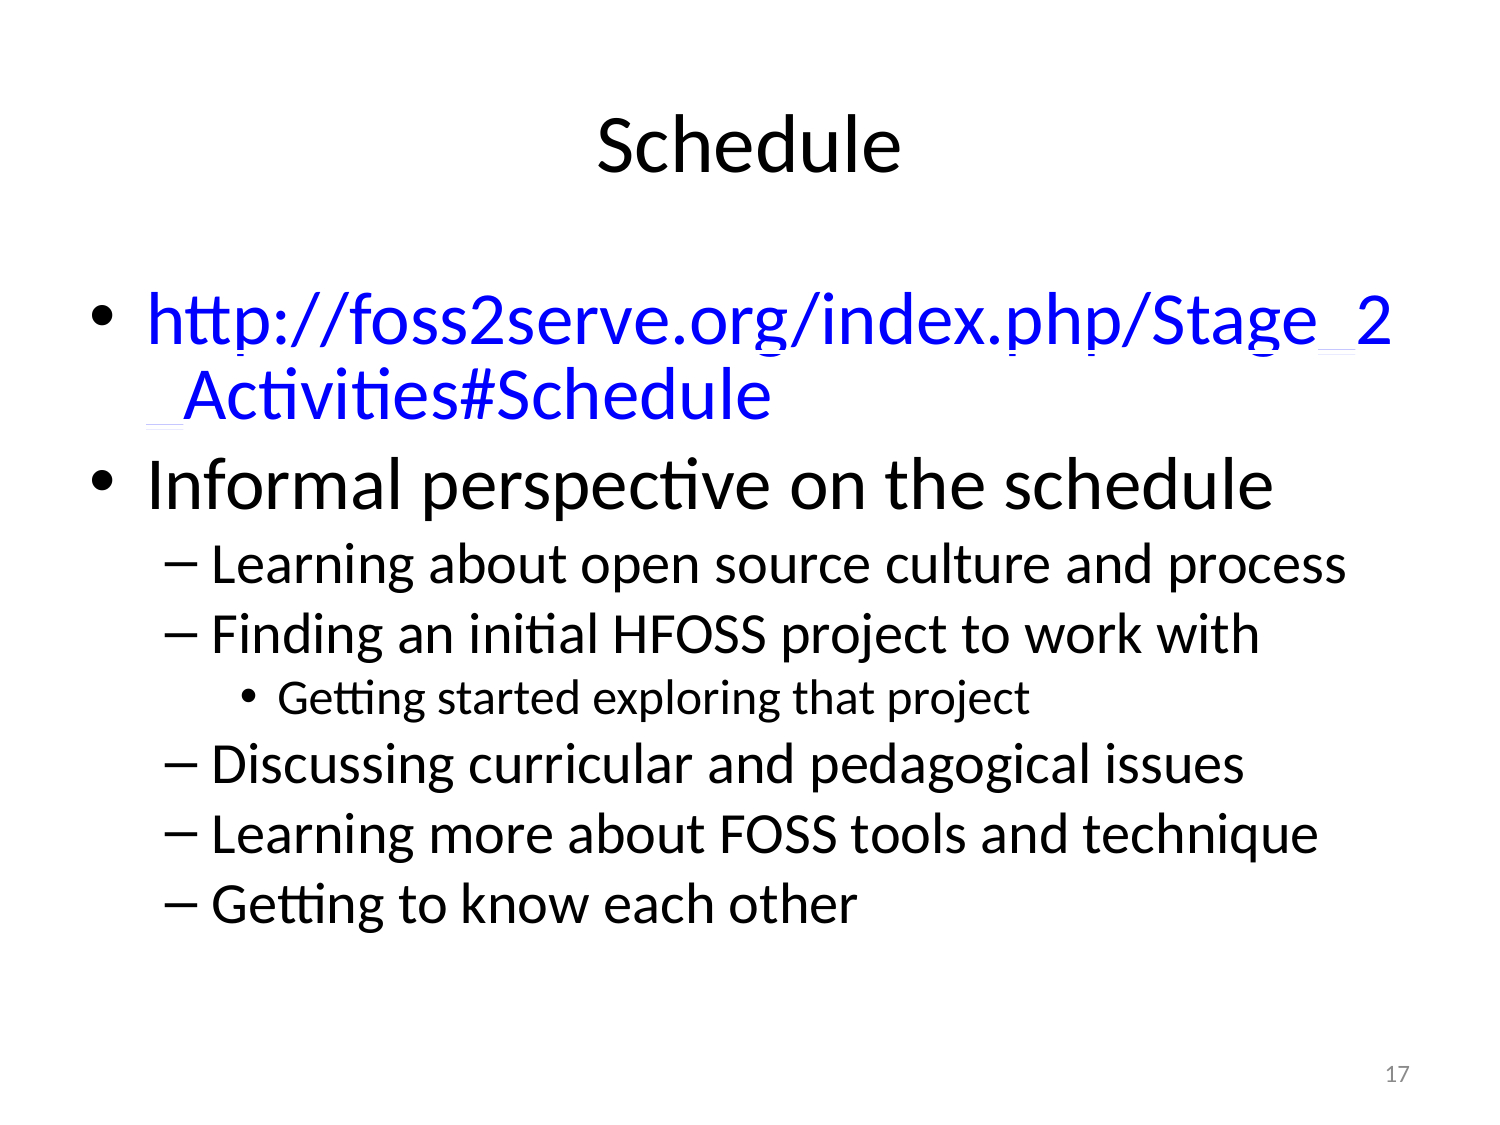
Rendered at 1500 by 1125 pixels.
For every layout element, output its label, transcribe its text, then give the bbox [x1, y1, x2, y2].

text_box <number> [1074, 1042, 1425, 1103]
text_box http://foss2serve.org/index.php/Stage_2_Activities#Schedule Informal perspective on the schedule Learning about open source culture and process Finding an initial HFOSS project to work with Getting started exploring that project Discussing curricular and pedagogical issues Learning more about FOSS tools and technique Getting to know each other [75, 262, 1425, 1005]
text_box Schedule [75, 45, 1425, 233]
